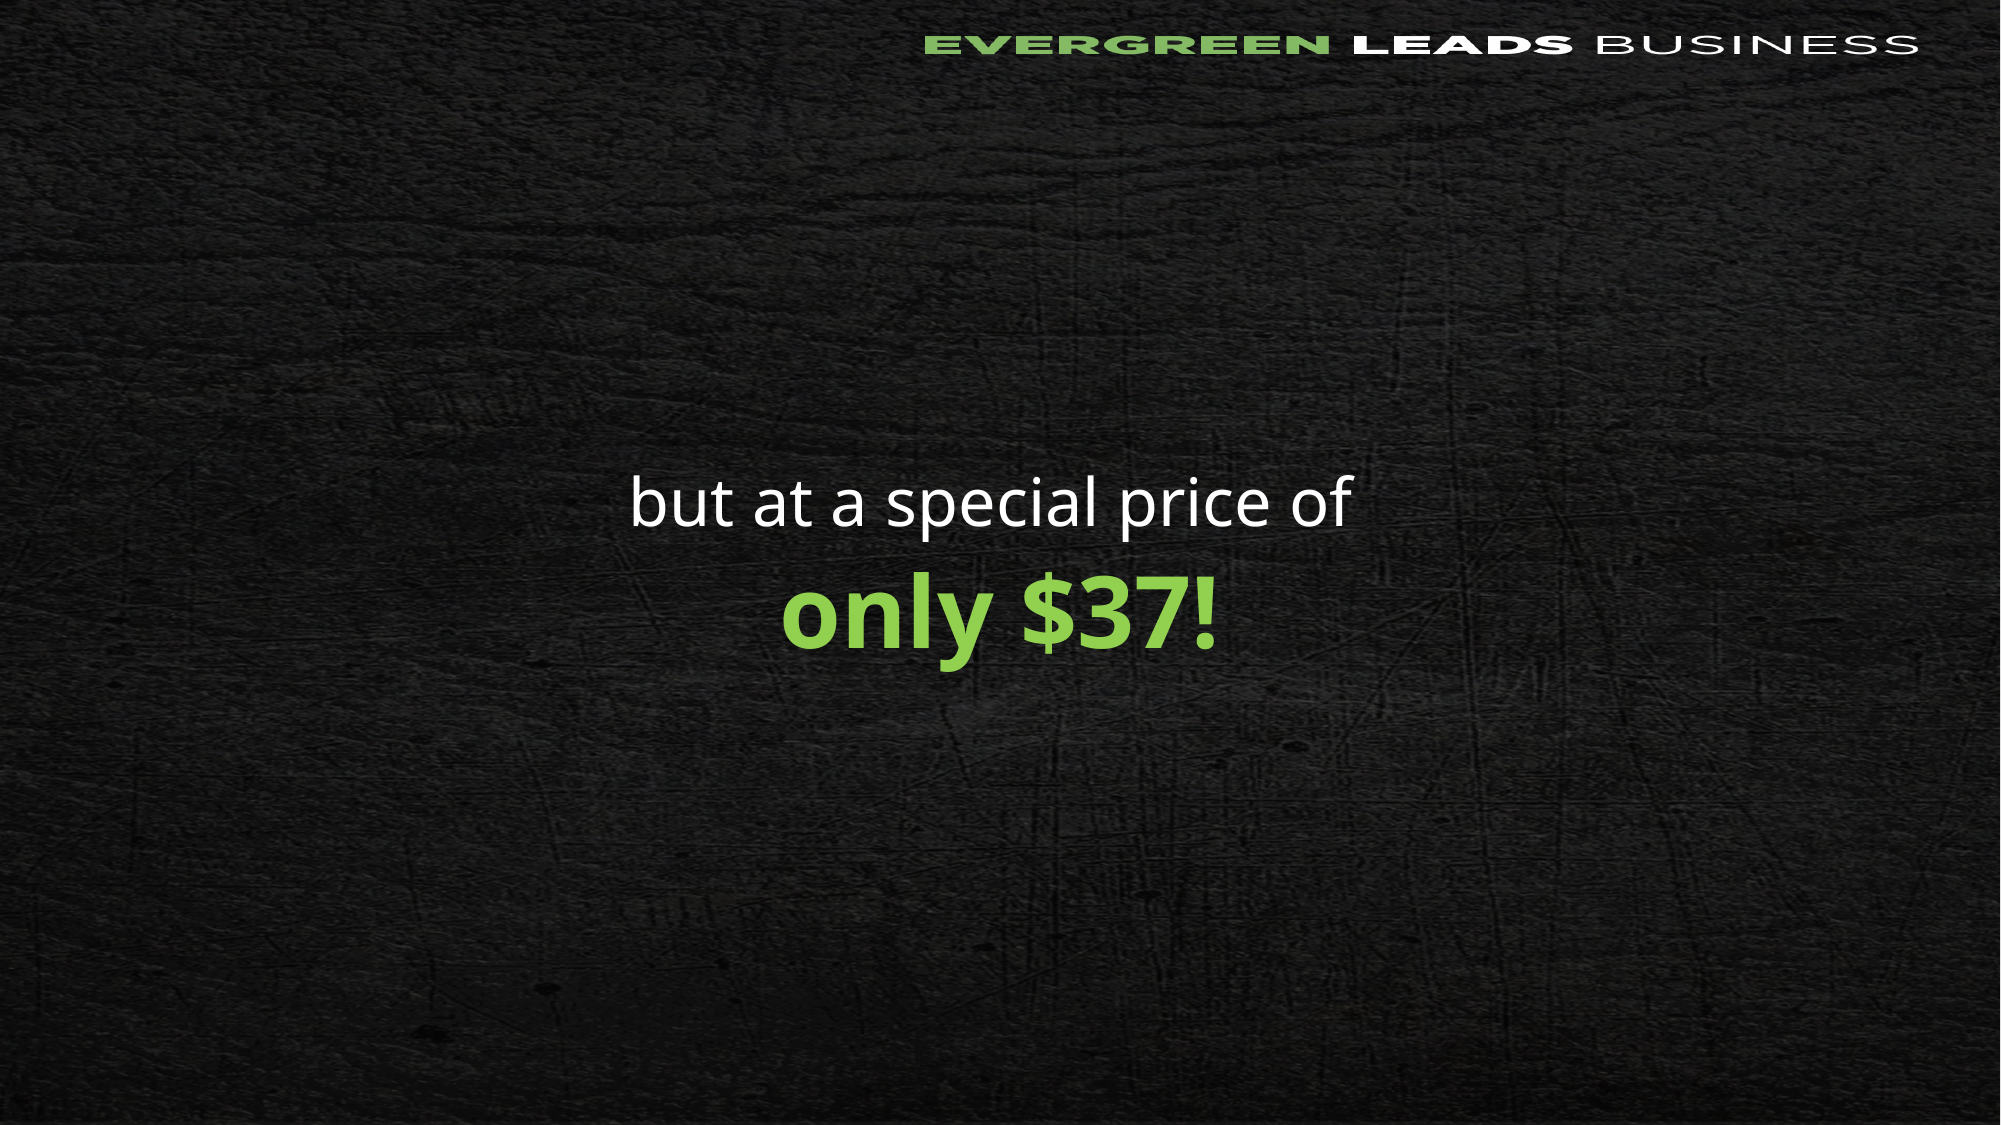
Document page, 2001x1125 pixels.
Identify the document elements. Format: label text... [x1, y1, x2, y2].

picture [0, 0, 2001, 1125]
list but at a special price of only $37! [446, 461, 1554, 664]
